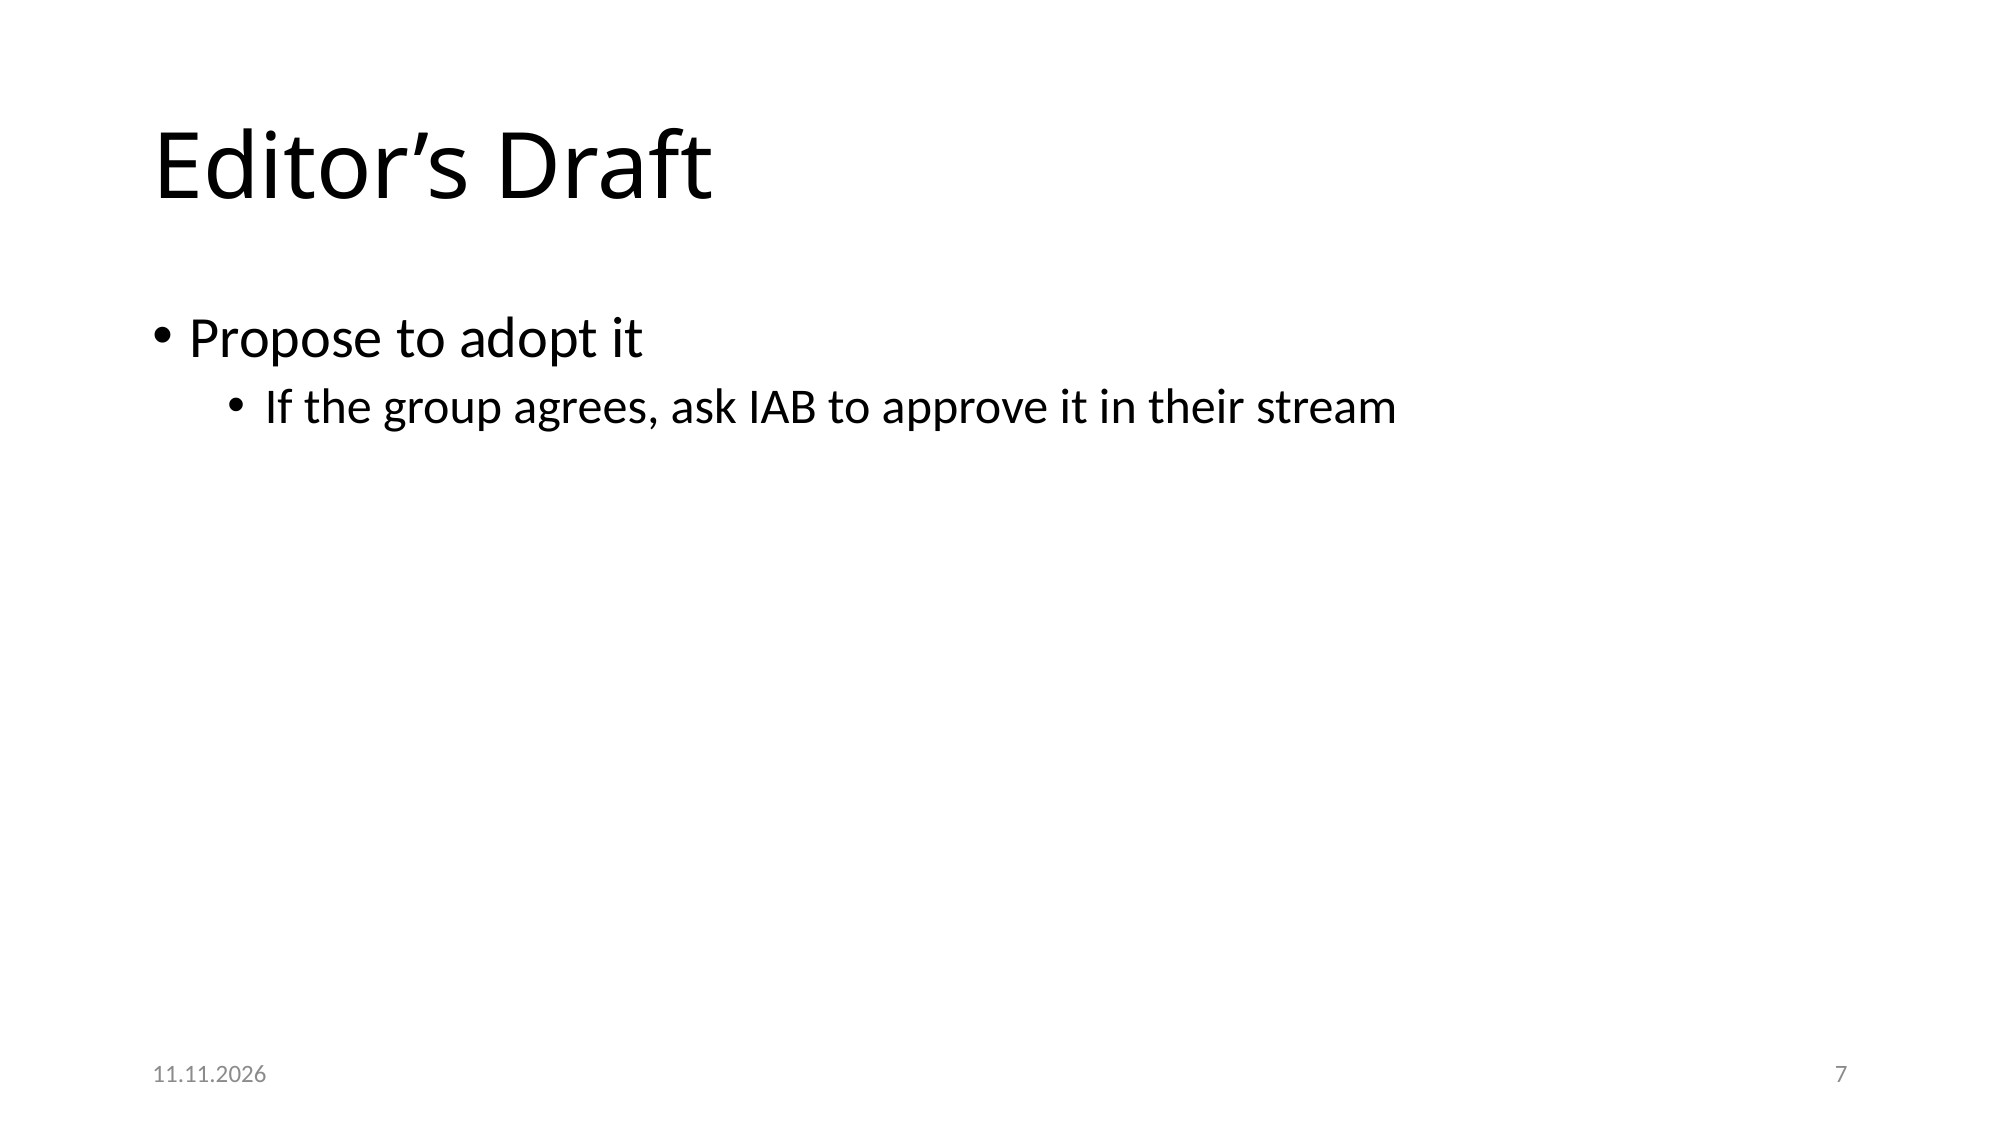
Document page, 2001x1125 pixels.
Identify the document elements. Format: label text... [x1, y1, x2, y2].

slide_number 8 [1412, 1042, 1863, 1103]
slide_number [137, 1042, 588, 1103]
list Propose to adopt it If the group agrees, ask IAB to approve it in their stream [137, 299, 1863, 1014]
title Editor’s Draft [137, 59, 1863, 278]
